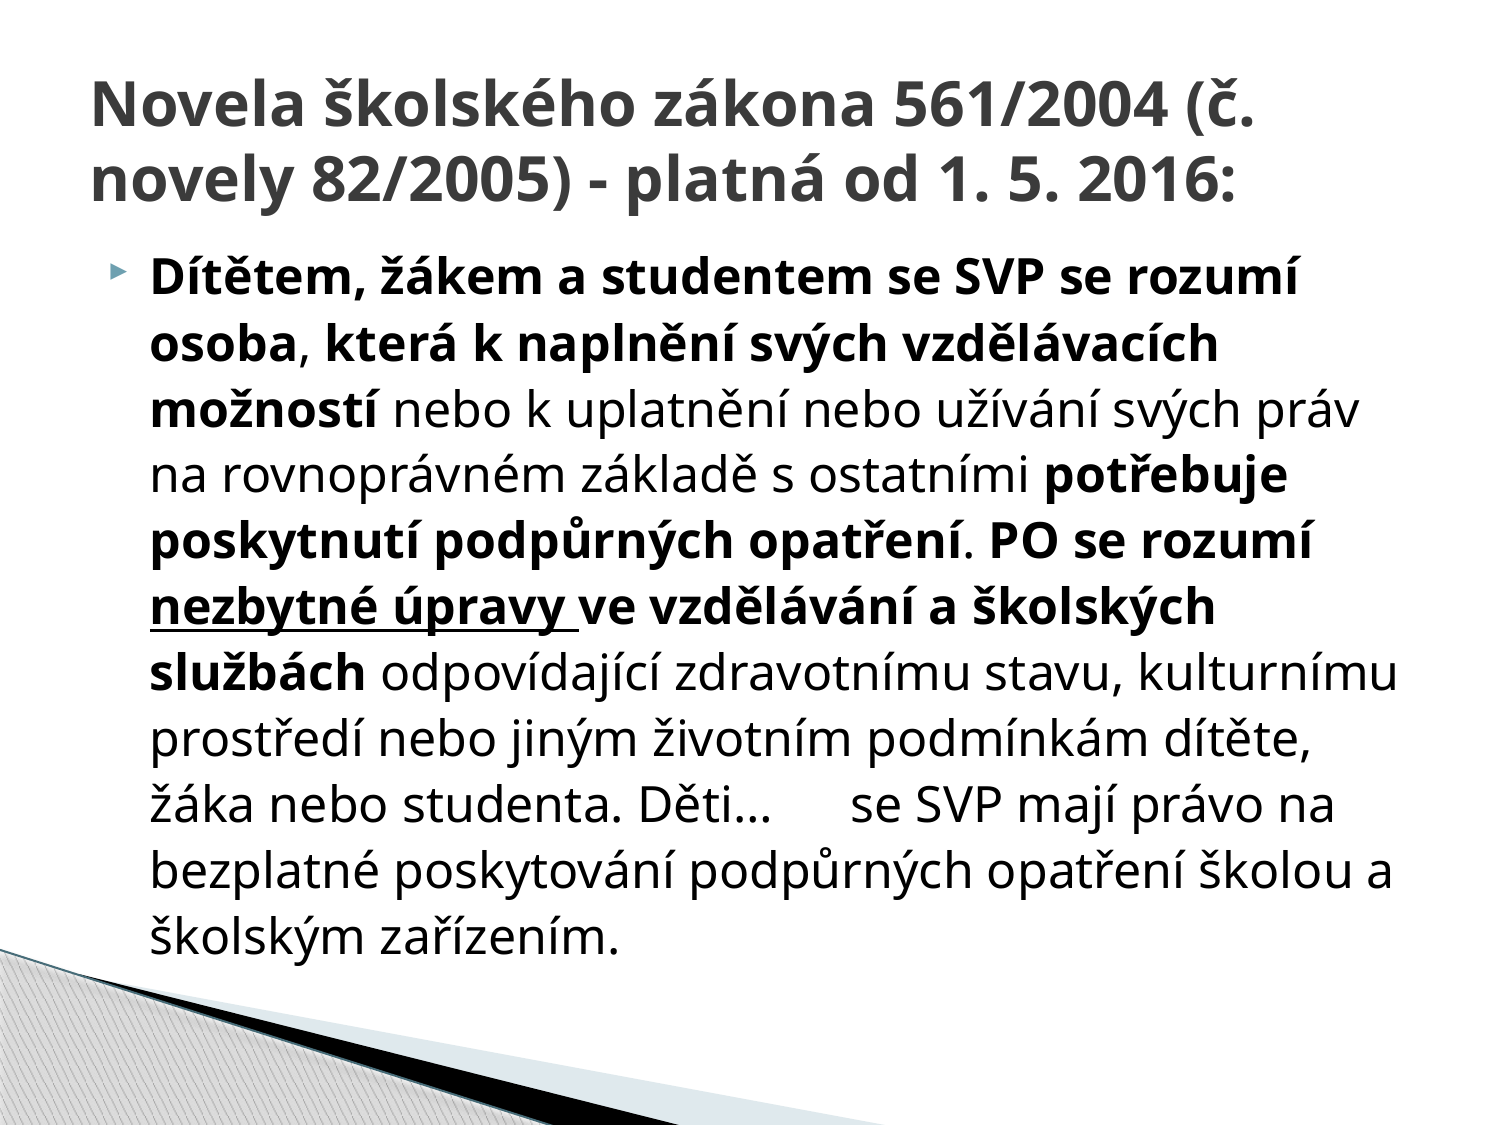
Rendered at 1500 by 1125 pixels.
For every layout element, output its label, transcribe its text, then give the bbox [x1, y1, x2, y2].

title Novela školského zákona 561/2004 (č. novely 82/2005) - platná od 1. 5. 2016: [75, 45, 1425, 233]
list Dítětem, žákem a studentem se SVP se rozumí osoba, která k naplnění svých vzdělávacích možností nebo k uplatnění nebo užívání svých práv na rovnoprávném základě s ostatními potřebuje poskytnutí podpůrných opatření. PO se rozumí nezbytné úpravy ve vzdělávání a školských službách odpovídající zdravotnímu stavu, kulturnímu prostředí nebo jiným životním podmínkám dítěte, žáka nebo studenta. Děti… se SVP mají právo na bezplatné poskytování podpůrných opatření školou a školským zařízením. [75, 233, 1425, 1047]
